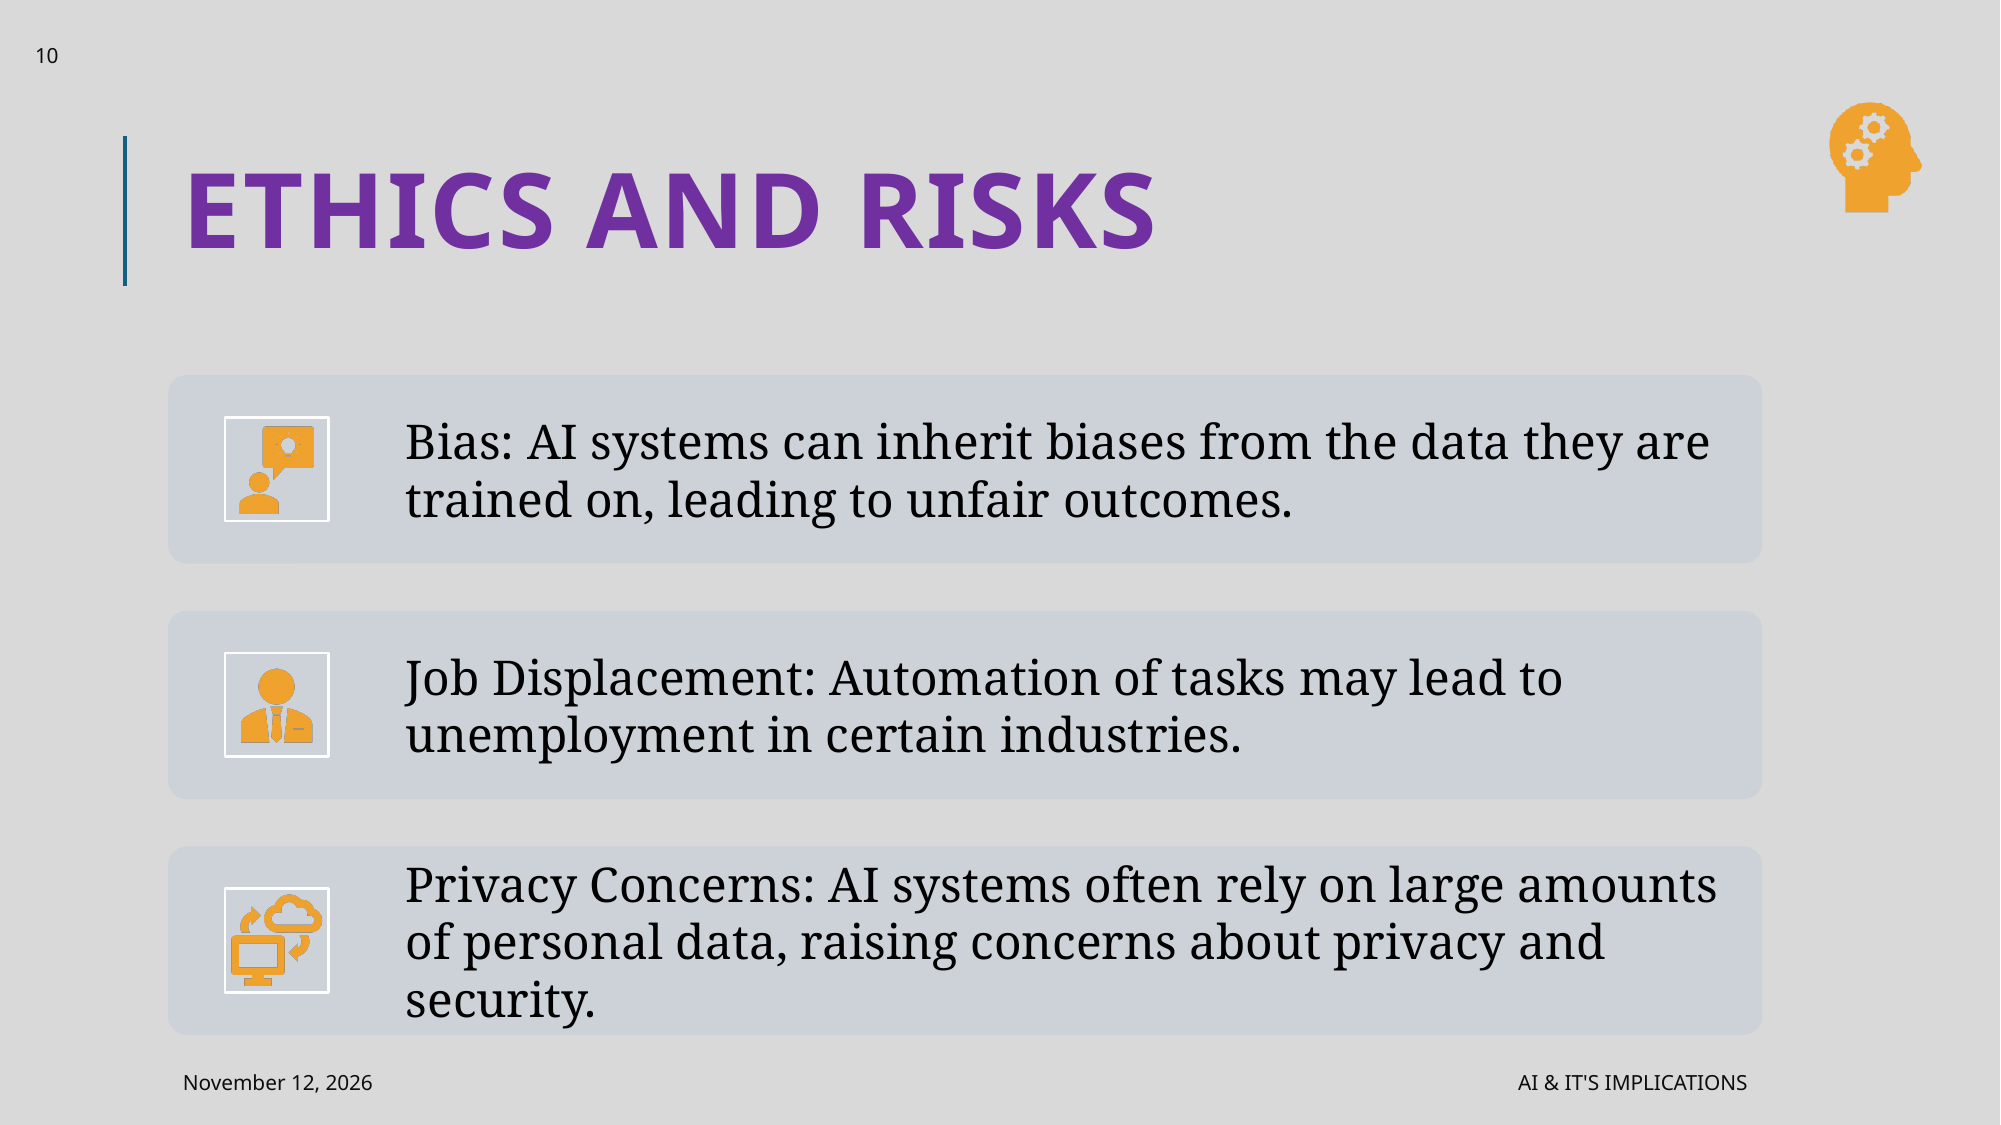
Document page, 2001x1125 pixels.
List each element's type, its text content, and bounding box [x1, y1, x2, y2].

footer AI & It's Implications [794, 1061, 1763, 1107]
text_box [167, 374, 1763, 1036]
title Ethics and Risks [168, 96, 1763, 342]
picture [1811, 95, 1939, 224]
slide_number 10 [20, 34, 180, 80]
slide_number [168, 1061, 522, 1107]
